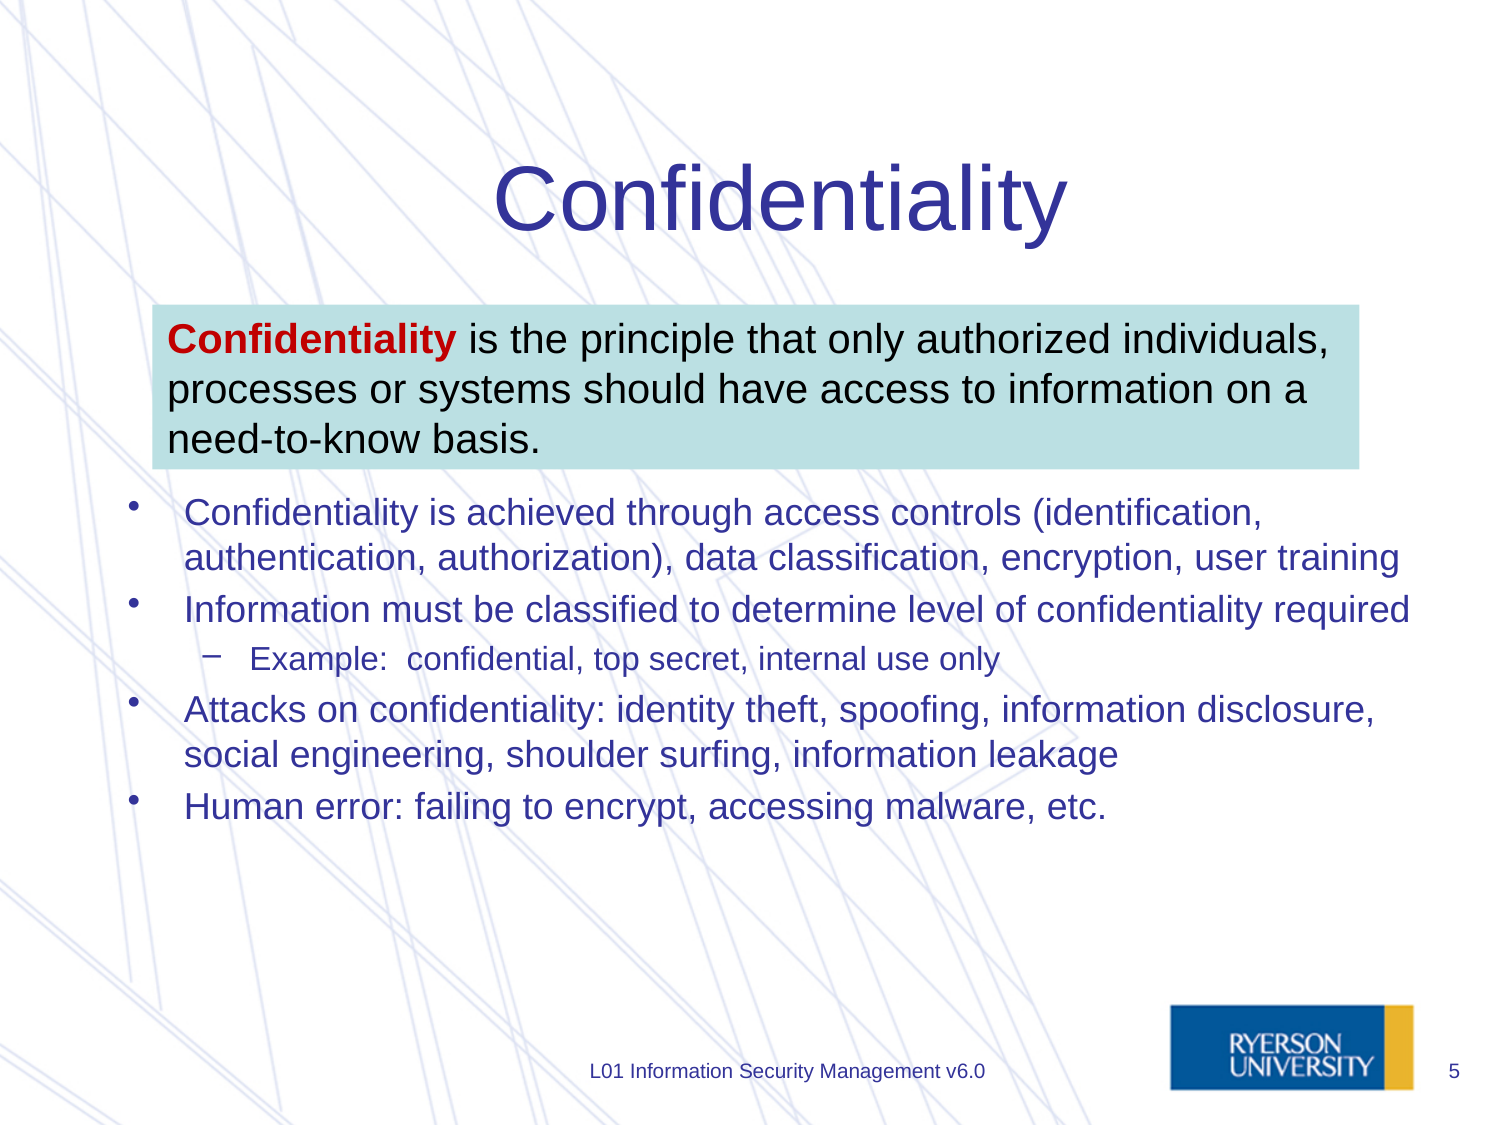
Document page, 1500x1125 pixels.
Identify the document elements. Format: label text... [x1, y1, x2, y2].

text_box Confidentiality is the principle that only authorized individuals, processes or systems should have access to information on a need-to-know basis. [152, 304, 1360, 470]
picture [0, 0, 1500, 1125]
title Confidentiality [112, 99, 1451, 288]
footer L01 Information Security Management v6.0 [449, 1049, 1126, 1113]
list Confidentiality is achieved through access controls (identification, authentication, authorization), data classification, encryption, user training Information must be classified to determine level of confidentiality required Example: confidential, top secret, internal use only Attacks on confidentiality: identity theft, spoofing, information disclosure, social engineering, shoulder surfing, information leakage Human error: failing to encrypt, accessing malware, etc. [112, 480, 1451, 1001]
slide_number 5 [1399, 1049, 1476, 1113]
